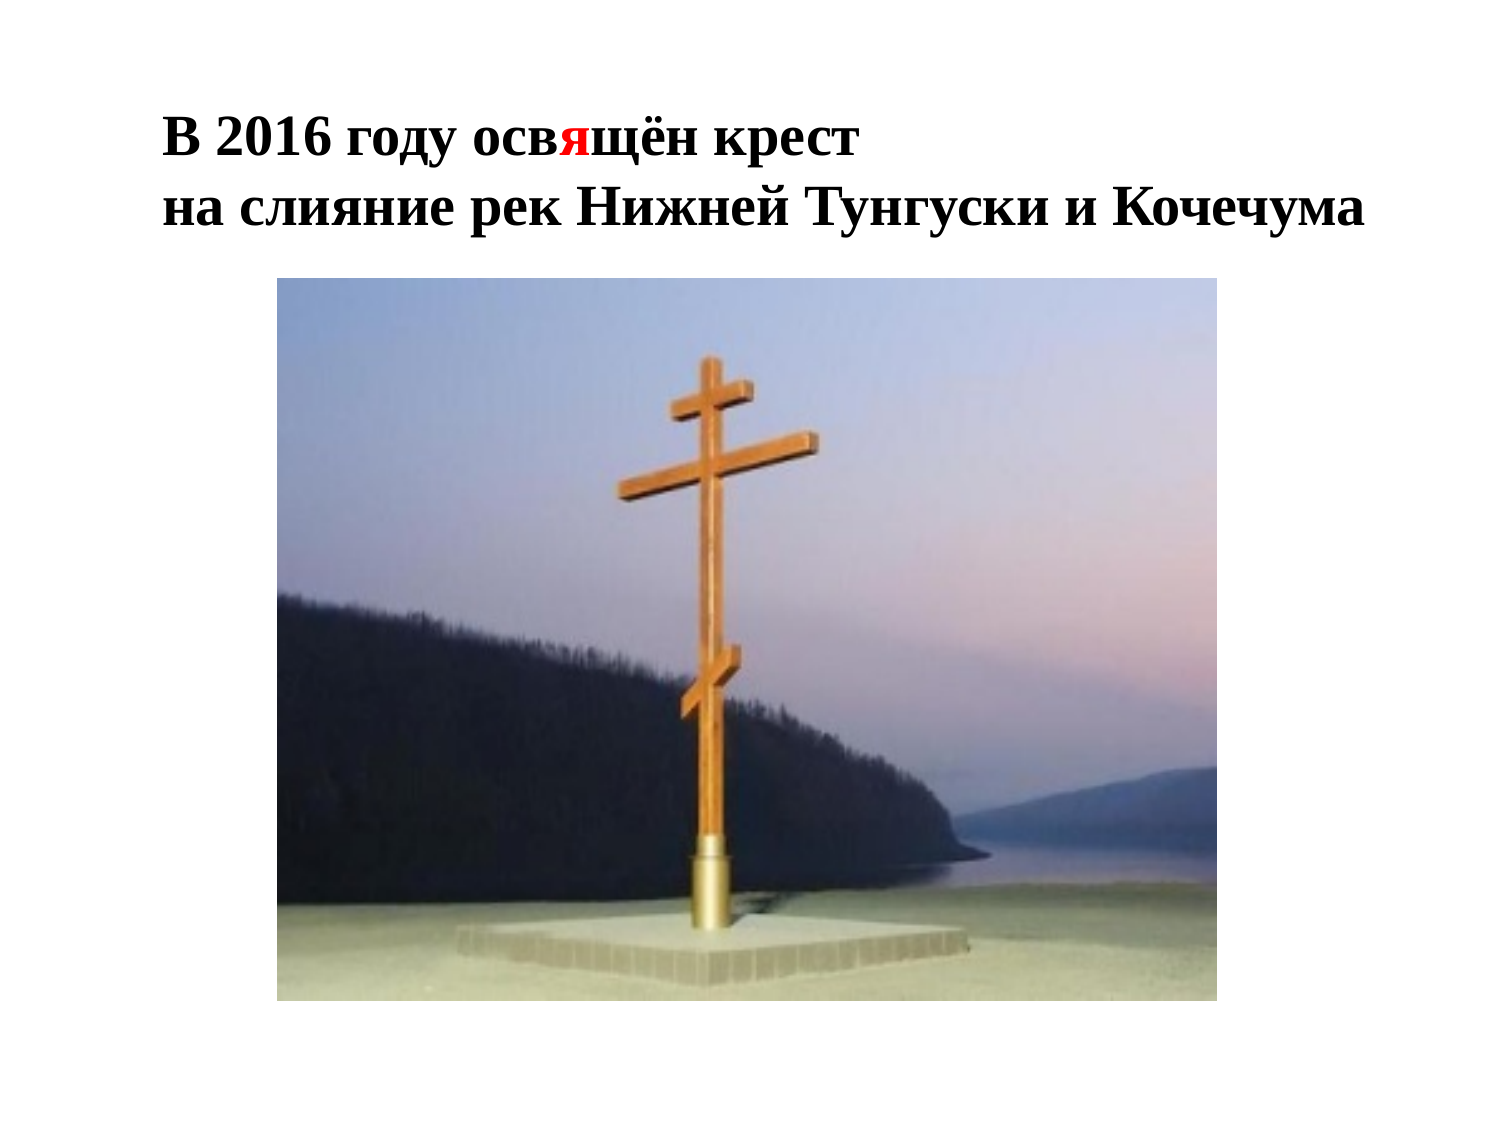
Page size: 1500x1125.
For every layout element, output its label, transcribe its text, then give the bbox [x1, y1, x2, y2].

text_box В 2016 году освящён крест на слияние рек Нижней Тунгуски и Кочечума [147, 89, 1412, 245]
picture [277, 278, 1218, 1001]
